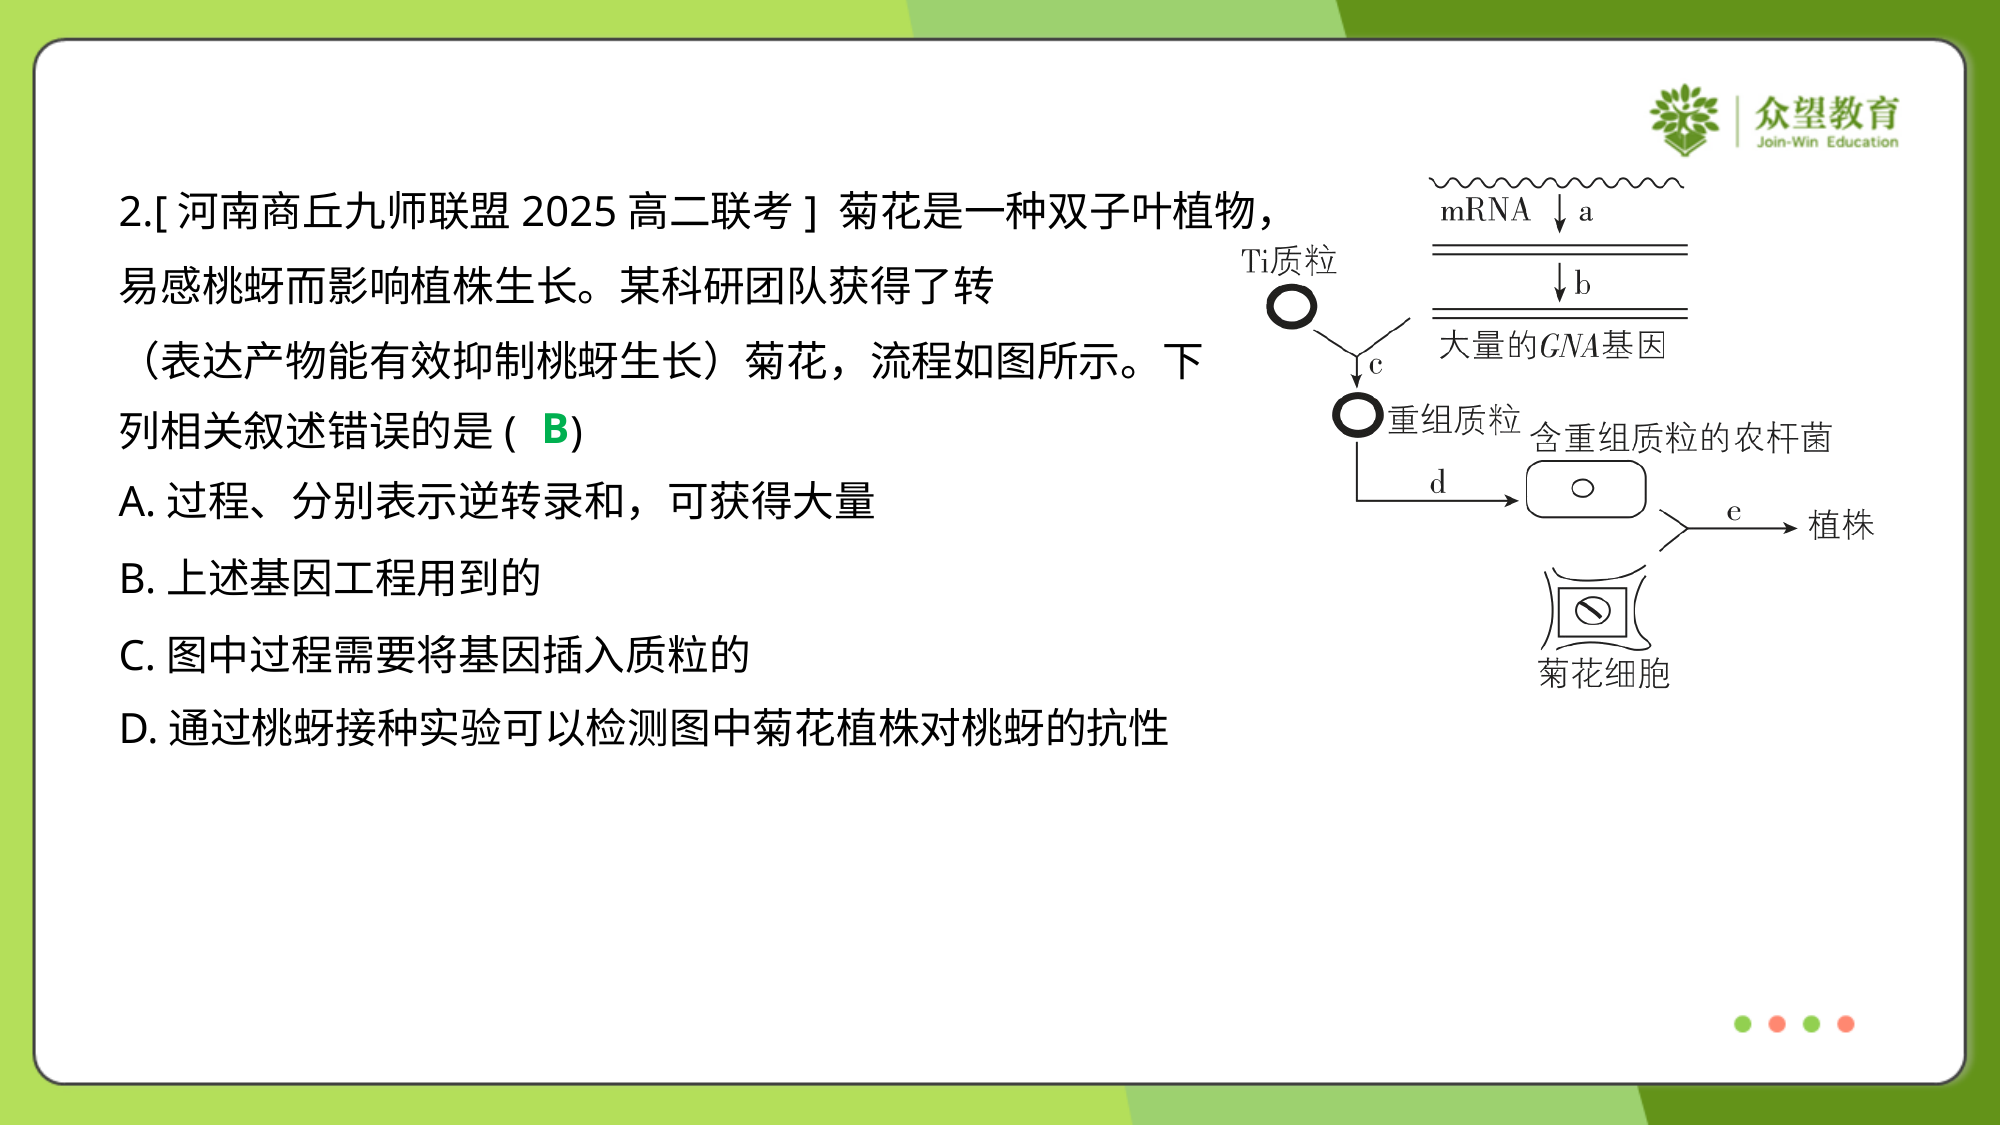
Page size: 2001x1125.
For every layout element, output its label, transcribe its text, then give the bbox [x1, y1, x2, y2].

picture [0, 0, 2000, 1125]
text_box B [526, 381, 585, 446]
